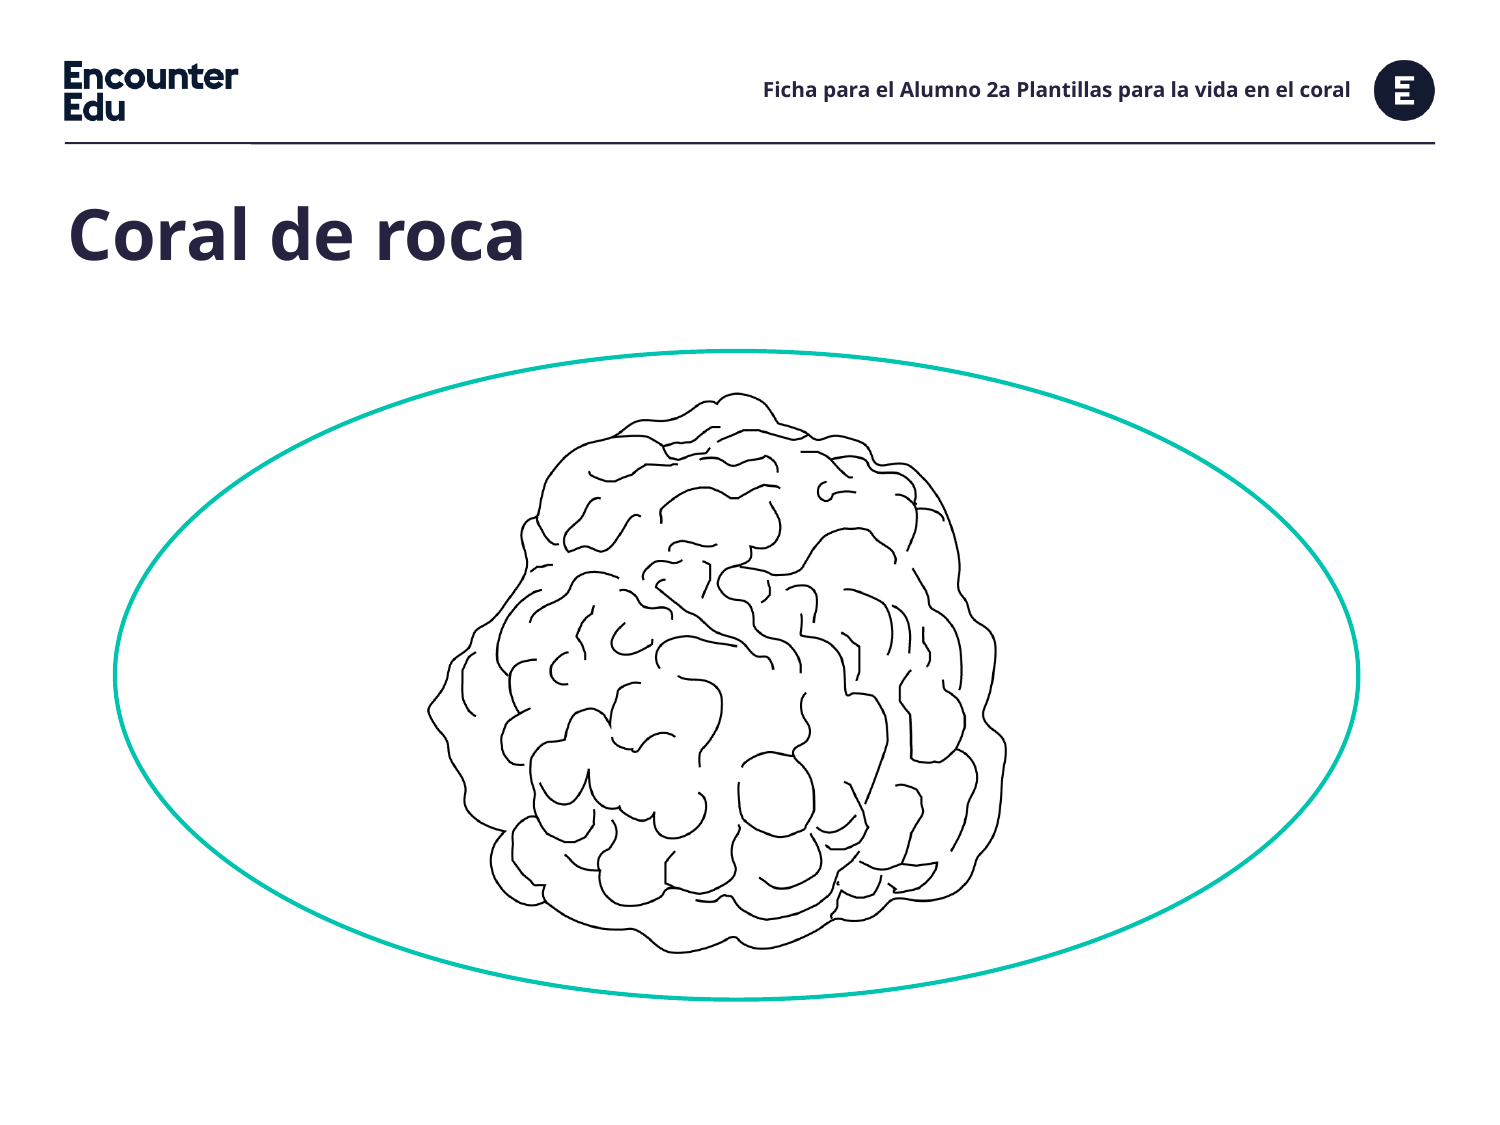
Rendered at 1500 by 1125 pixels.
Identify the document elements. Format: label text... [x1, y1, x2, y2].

picture [1372, 58, 1436, 122]
picture [60, 59, 243, 122]
picture [427, 392, 1007, 954]
text_box [114, 366, 1359, 1000]
title Ficha para el Alumno 2a Plantillas para la vida en el coral [749, 67, 1359, 114]
list Coral de roca [59, 191, 929, 394]
